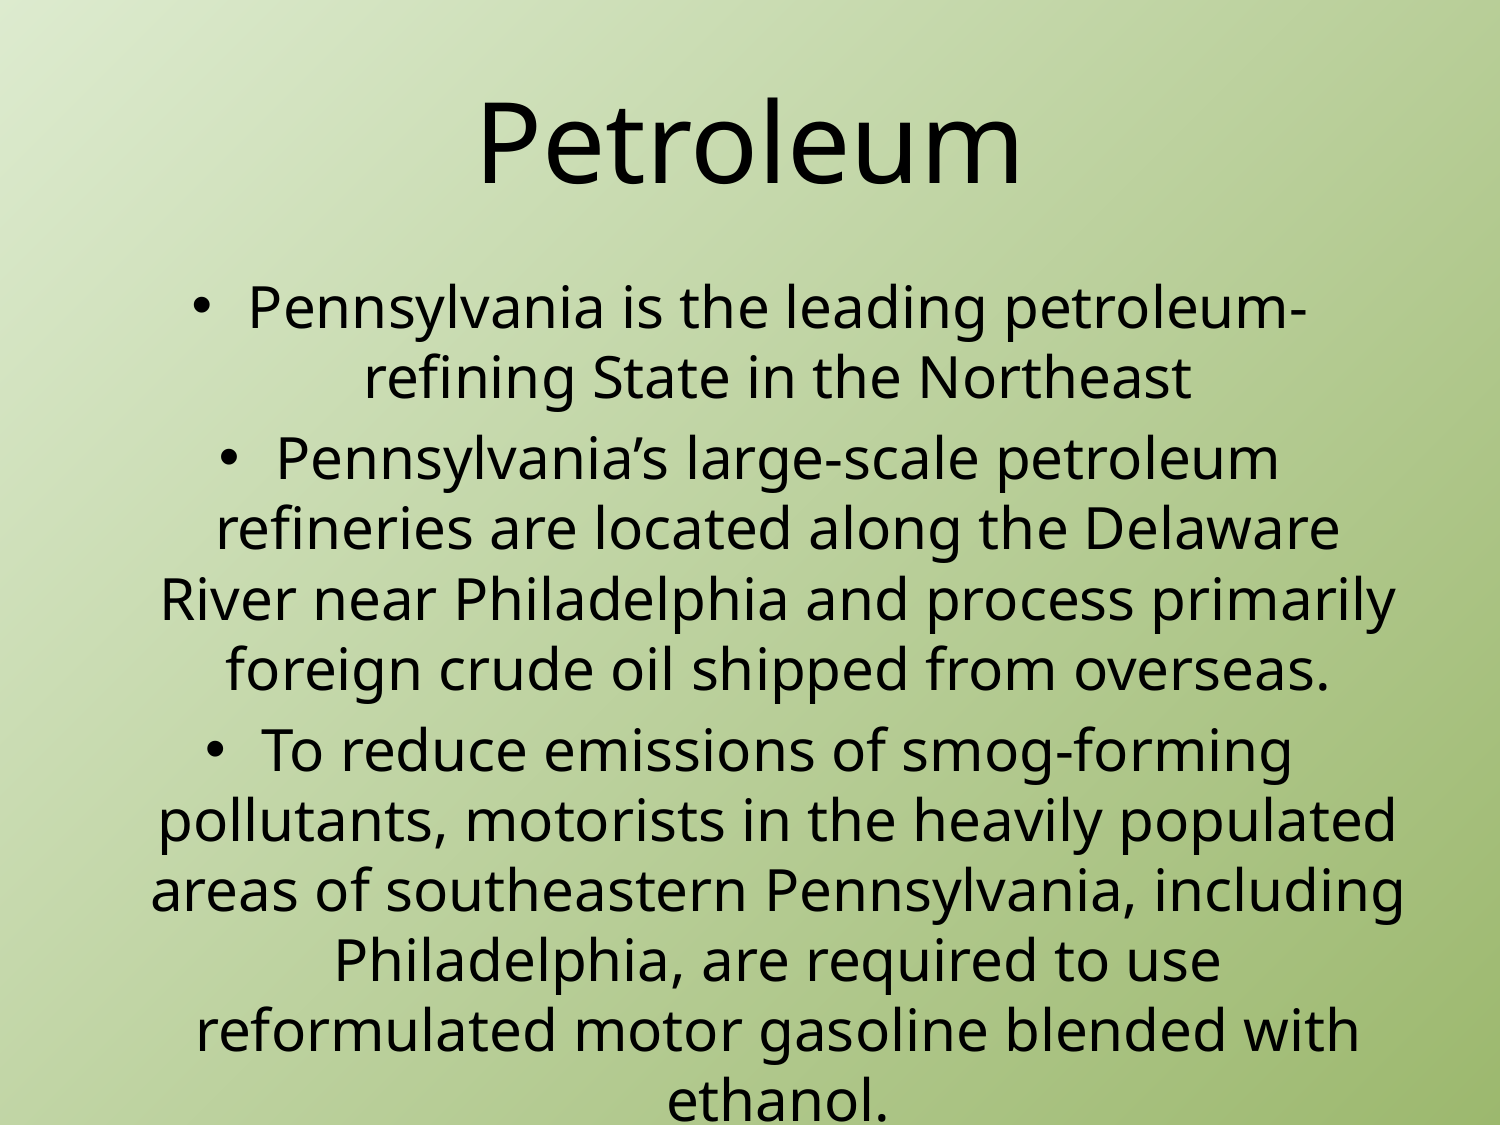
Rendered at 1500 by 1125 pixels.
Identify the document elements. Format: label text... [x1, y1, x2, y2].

list Pennsylvania is the leading petroleum-refining State in the Northeast Pennsylvania’s large-scale petroleum refineries are located along the Delaware River near Philadelphia and process primarily foreign crude oil shipped from overseas. To reduce emissions of smog-forming pollutants, motorists in the heavily populated areas of southeastern Pennsylvania, including Philadelphia, are required to use reformulated motor gasoline blended with ethanol. [75, 262, 1425, 1005]
title Petroleum [75, 45, 1425, 233]
